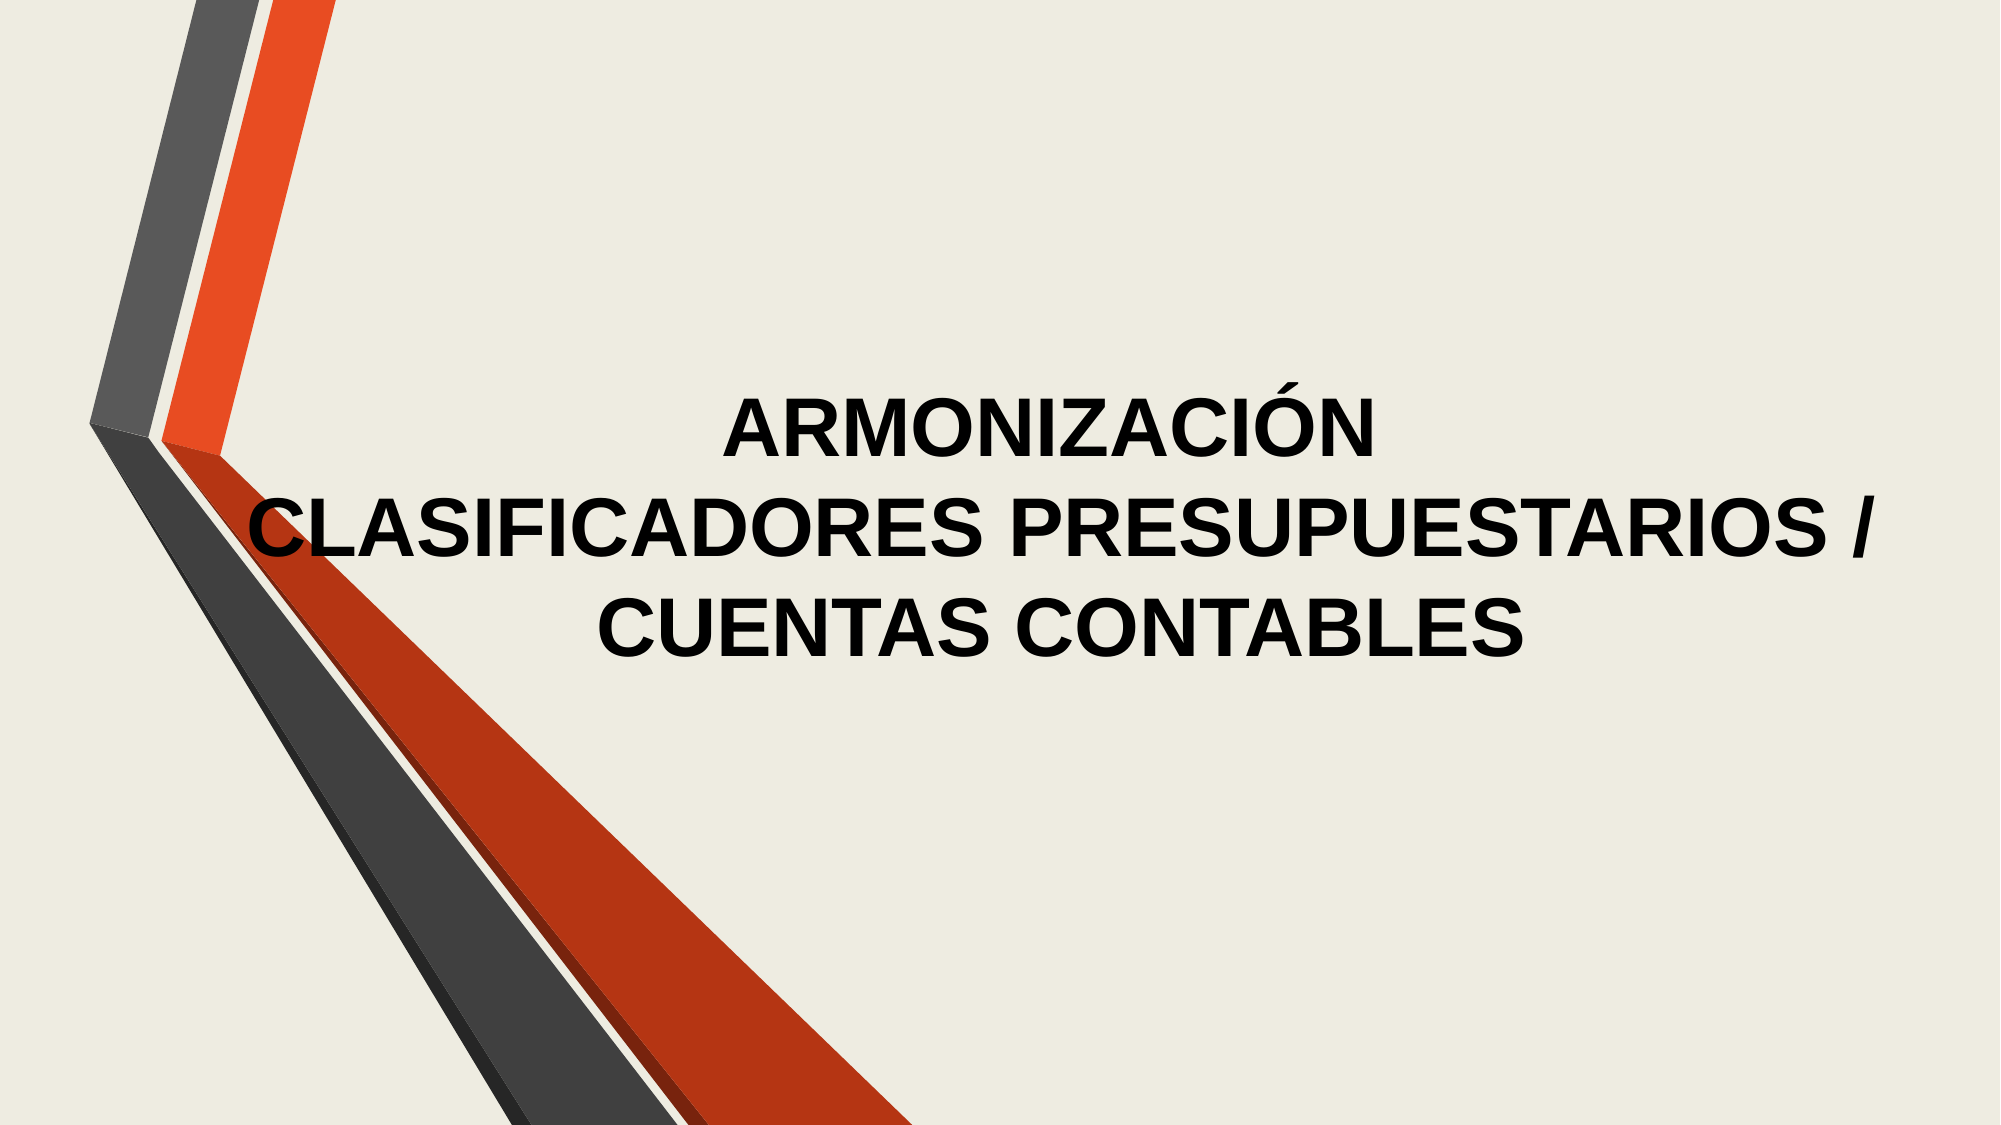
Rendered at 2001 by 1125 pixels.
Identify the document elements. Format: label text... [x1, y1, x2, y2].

text_box ARMONIZACIÓN CLASIFICADORES PRESUPUESTARIOS / CUENTAS CONTABLES [208, 365, 1914, 680]
